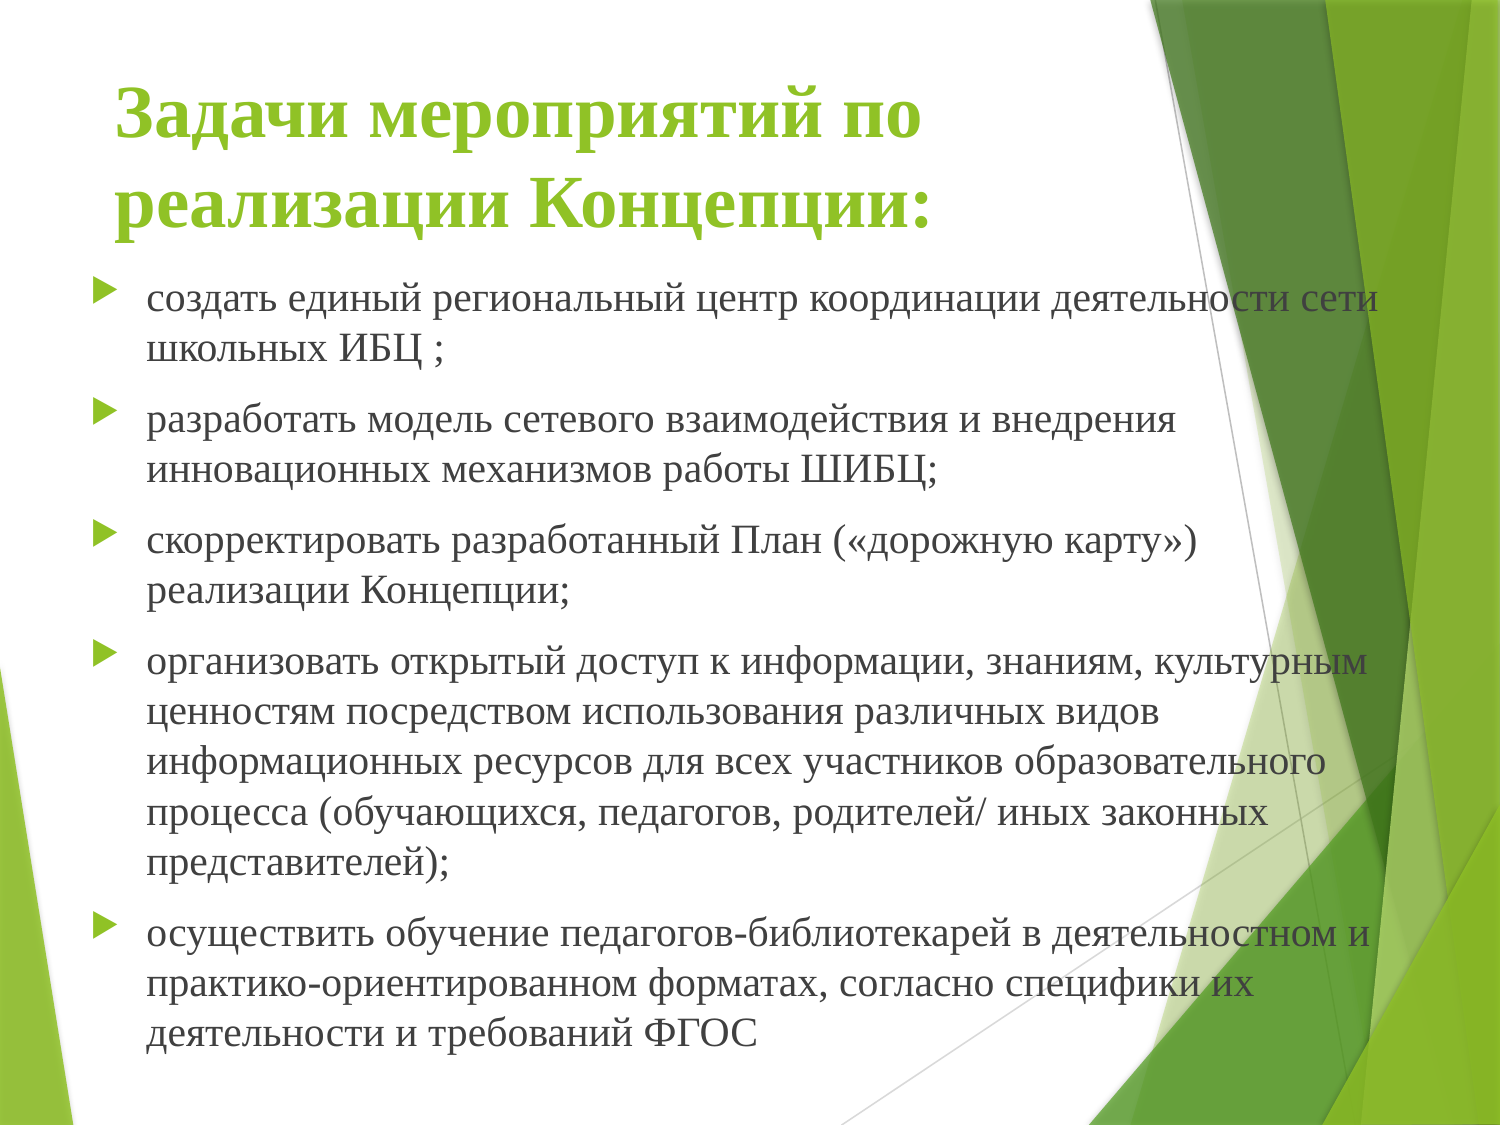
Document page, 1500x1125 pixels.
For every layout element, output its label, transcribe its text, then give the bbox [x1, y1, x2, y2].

title Задачи мероприятий по реализации Концепции: [99, 54, 1142, 244]
list создать единый региональный центр координации деятельности сети школьных ИБЦ ; разработать модель сетевого взаимодействия и внедрения инновационных механизмов работы ШИБЦ; скорректировать разработанный План («дорожную карту») реализации Концепции; организовать открытый доступ к информации, знаниям, культурным ценностям посредством использования различных видов информационных ресурсов для всех участников образовательного процесса (обучающихся, педагогов, родителей/ иных законных представителей); осуществить обучение педагогов-библиотекарей в деятельностном и практико-ориентированном форматах, согласно специфики их деятельности и требований ФГОС [75, 262, 1425, 1083]
